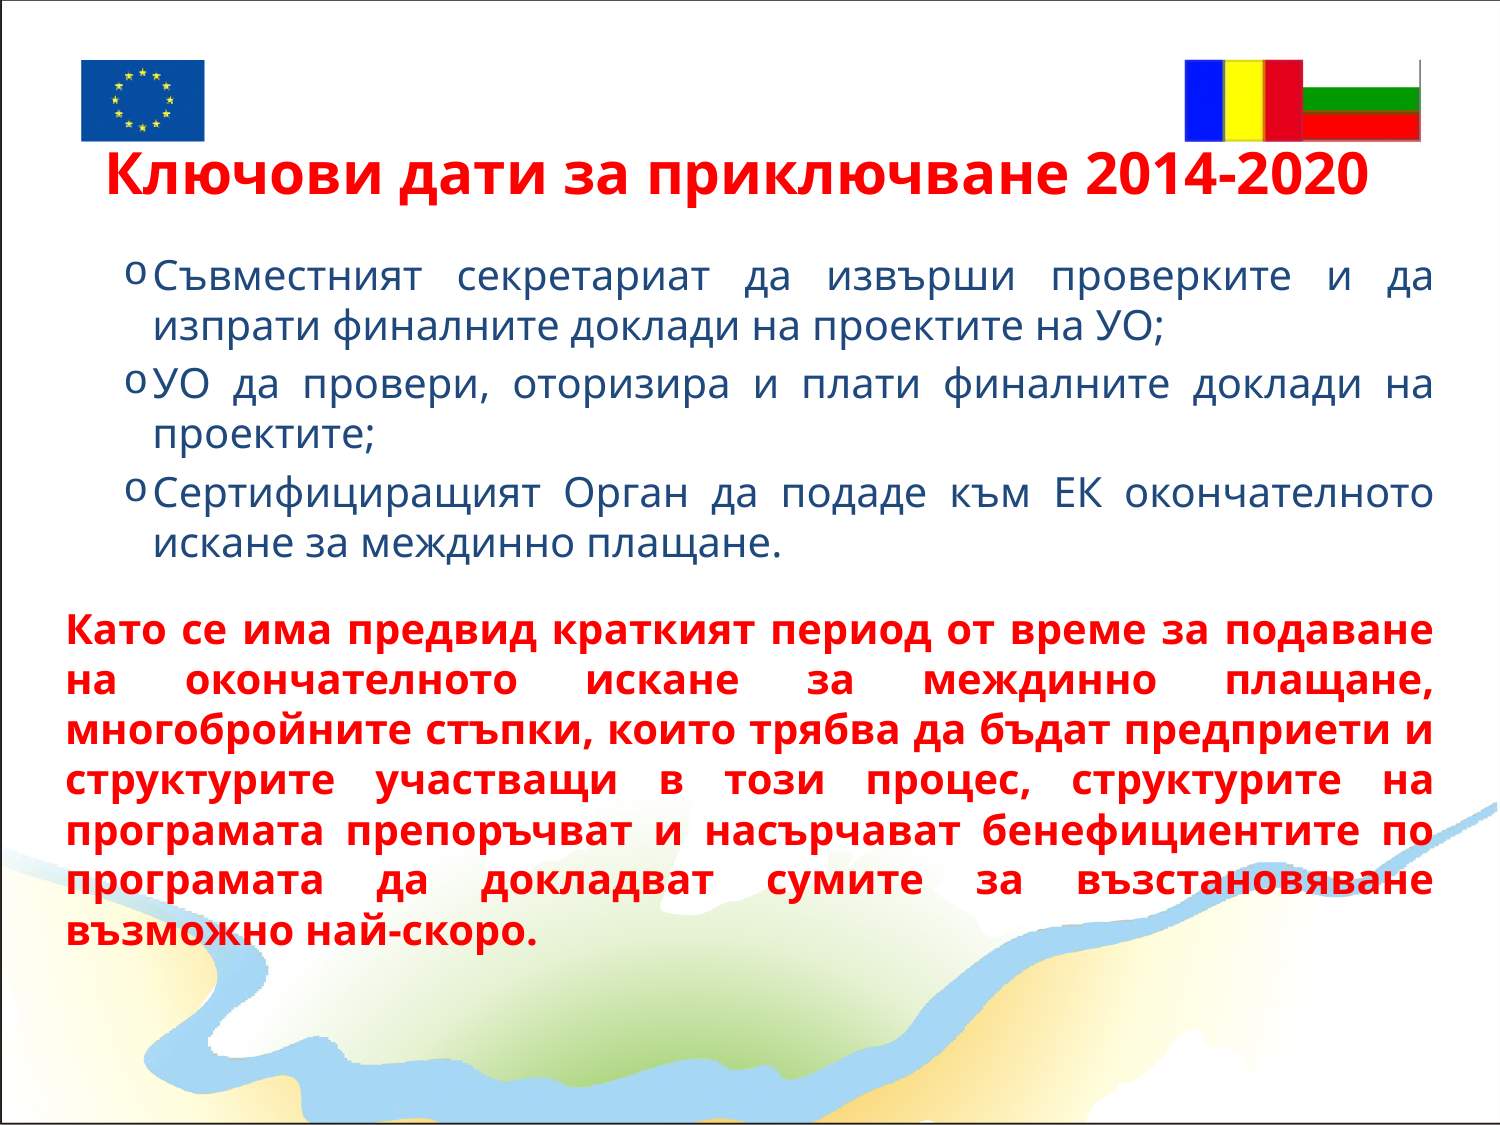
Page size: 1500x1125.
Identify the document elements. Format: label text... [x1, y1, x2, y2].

picture [0, 0, 1500, 1125]
text_box Ключови дати за приключване 2014-2020 [75, 99, 1400, 243]
list Съвместният секретариат да извърши проверките и да изпрати финалните доклади на проектите на УО; УО да провери, оторизира и плати финалните доклади на проектите; Сертифициращият Орган да подаде към ЕК окончателното искане за междинно плащане. Като се има предвид краткият период от време за подаване на окончателното искане за междинно плащане, многобройните стъпки, които трябва да бъдат предприети и структурите участващи в този процес, структурите на програмата препоръчват и насърчават бенефициентите по програмата да докладват сумите за възстановяване възможно най-скоро. [49, 241, 1451, 985]
